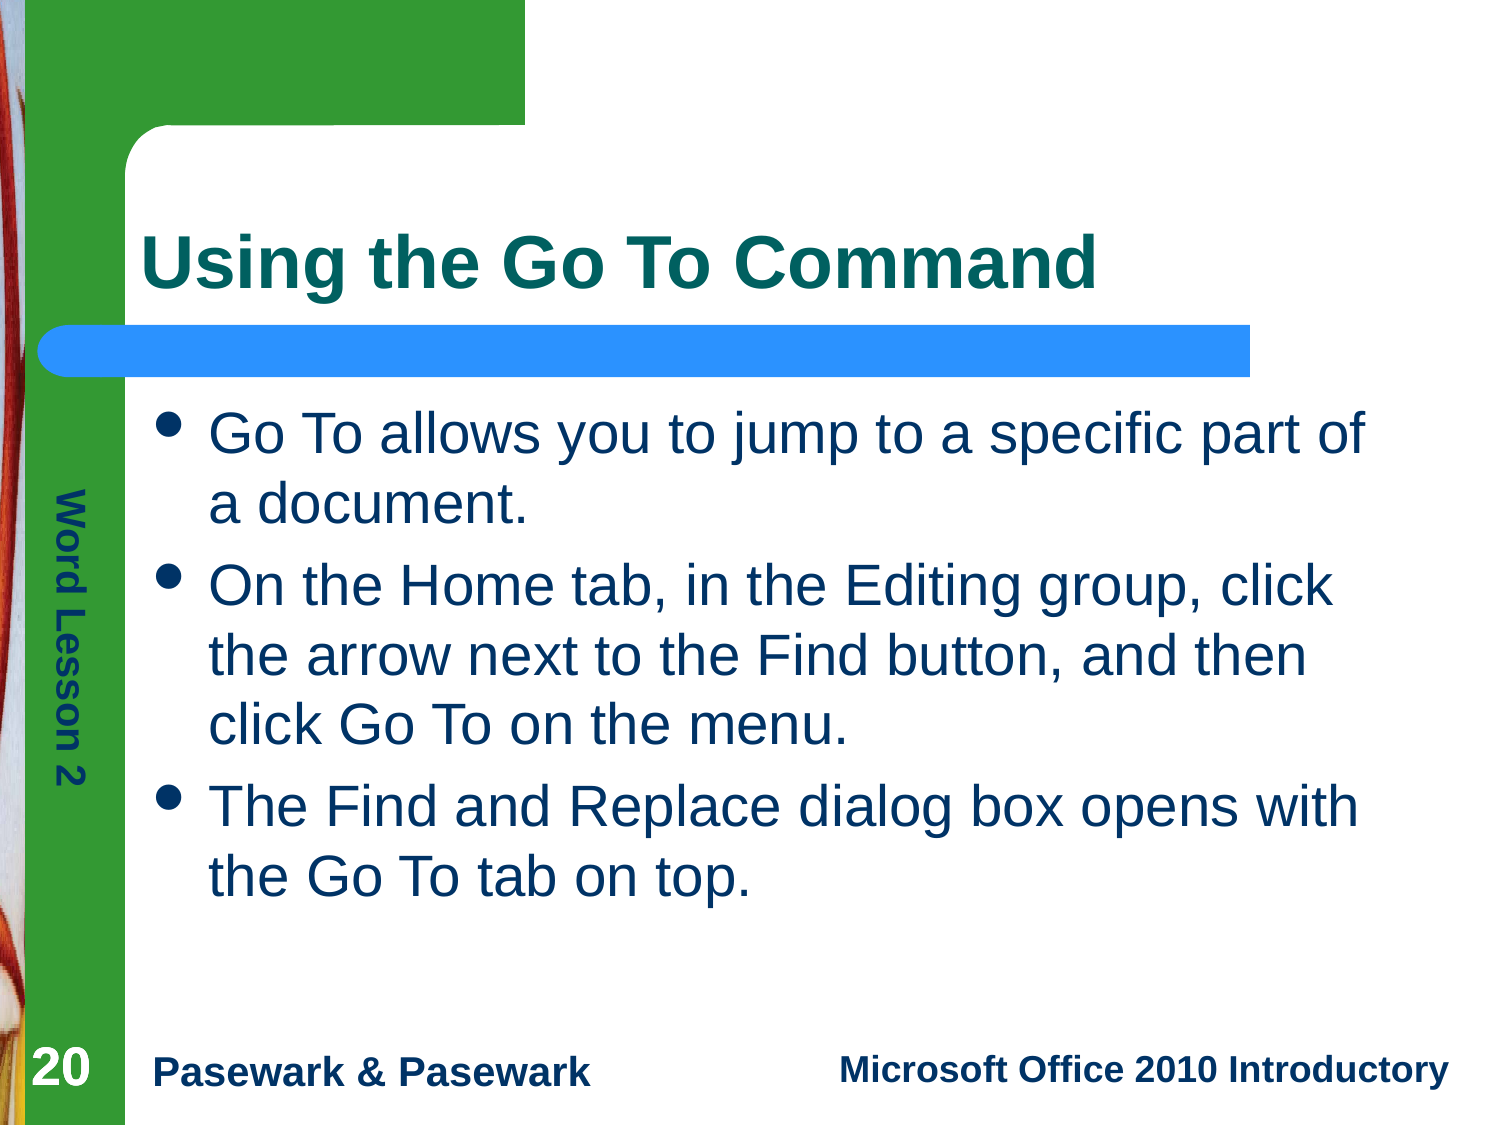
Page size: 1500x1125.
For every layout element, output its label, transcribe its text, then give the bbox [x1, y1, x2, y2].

title Using the Go To Command [124, 124, 1426, 313]
picture [0, 0, 25, 1125]
text_box 20 [13, 1023, 111, 1105]
list Go To allows you to jump to a specific part of a document. On the Home tab, in the Editing group, click the arrow next to the Find button, and then click Go To on the menu. The Find and Replace dialog box opens with the Go To tab on top. [137, 387, 1400, 1038]
